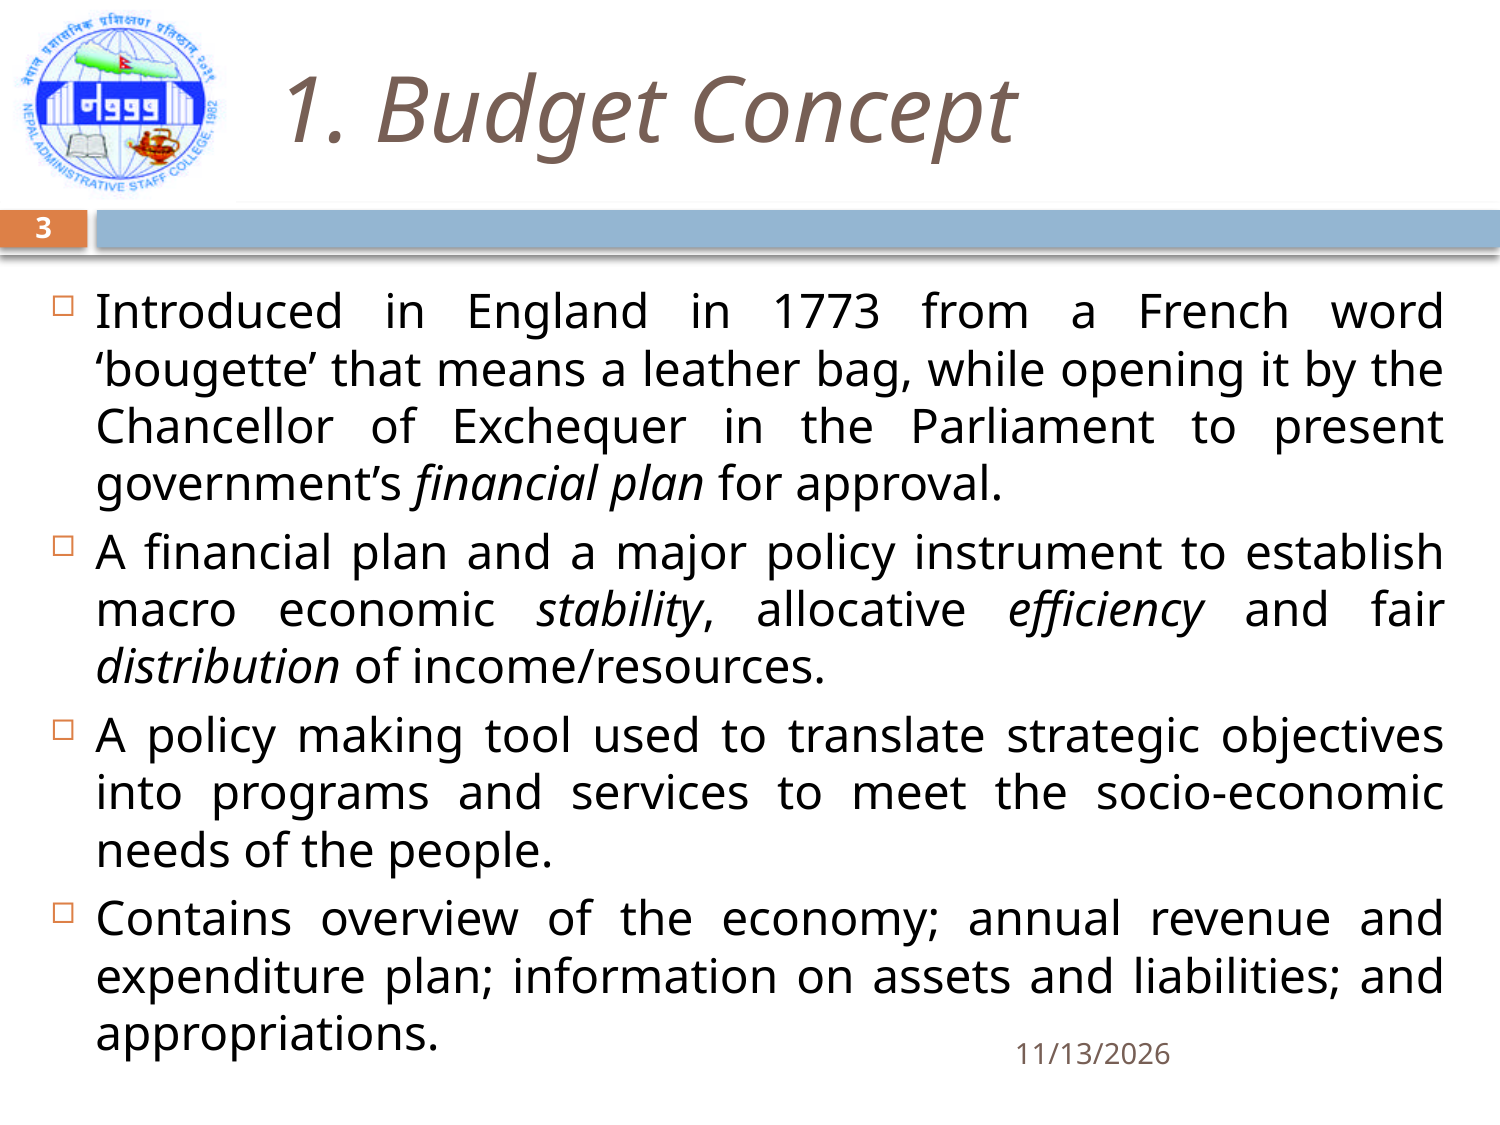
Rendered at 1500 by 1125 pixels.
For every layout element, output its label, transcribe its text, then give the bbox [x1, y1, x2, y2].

picture [1, 0, 236, 208]
title 1. Budget Concept [261, 21, 1438, 191]
list Introduced in England in 1773 from a French word ‘bougette’ that means a leather bag, while opening it by the Chancellor of Exchequer in the Parliament to present government’s financial plan for approval. A financial plan and a major policy instrument to establish macro economic stability, allocative efficiency and fair distribution of income/resources. A policy making tool used to translate strategic objectives into programs and services to meet the socio-economic needs of the people. Contains overview of the economy; annual revenue and expenditure plan; information on assets and liabilities; and appropriations. [35, 273, 1461, 1073]
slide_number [999, 1025, 1438, 1085]
slide_number 3 [0, 208, 88, 249]
